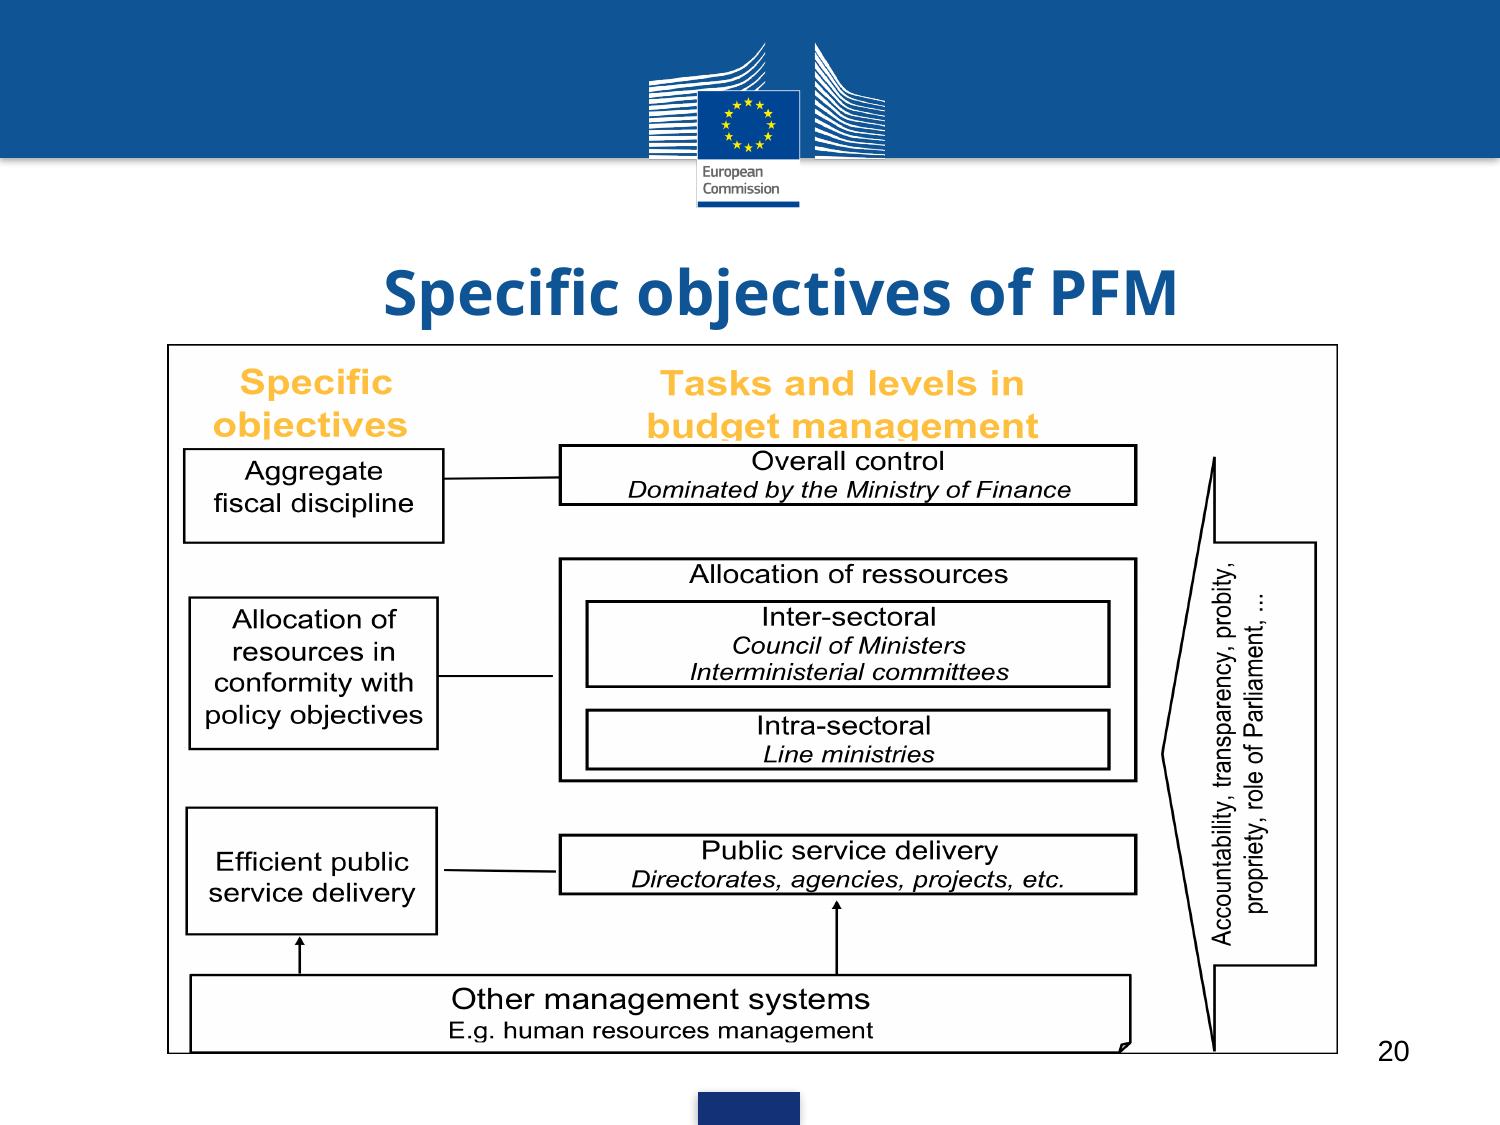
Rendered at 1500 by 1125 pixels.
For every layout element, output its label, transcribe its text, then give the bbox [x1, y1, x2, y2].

title Specific objectives of PFM [5, 231, 1500, 351]
picture [649, 42, 885, 208]
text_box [167, 344, 1338, 1054]
slide_number 20 [1074, 1024, 1426, 1103]
